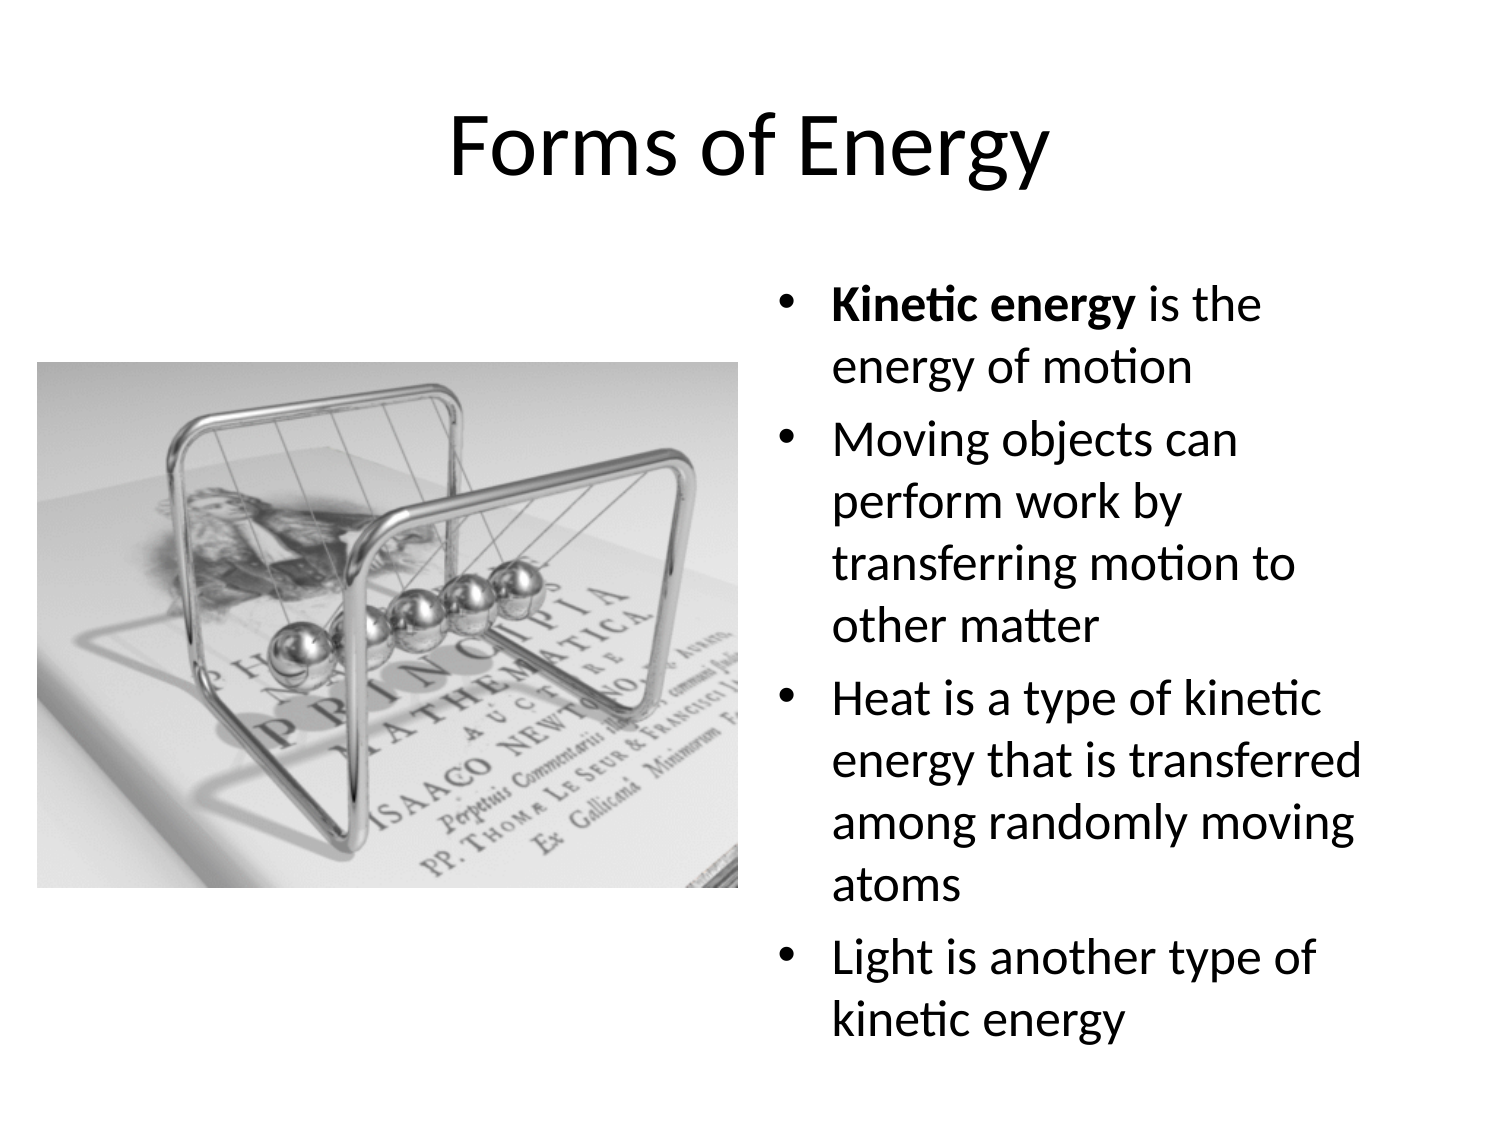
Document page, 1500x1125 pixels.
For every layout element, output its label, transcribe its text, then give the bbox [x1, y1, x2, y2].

list Kinetic energy is the energy of motion Moving objects can perform work by transferring motion to other matter Heat is a type of kinetic energy that is transferred among randomly moving atoms Light is another type of kinetic energy [762, 262, 1425, 1063]
picture [37, 362, 738, 888]
title Forms of Energy [75, 45, 1425, 233]
